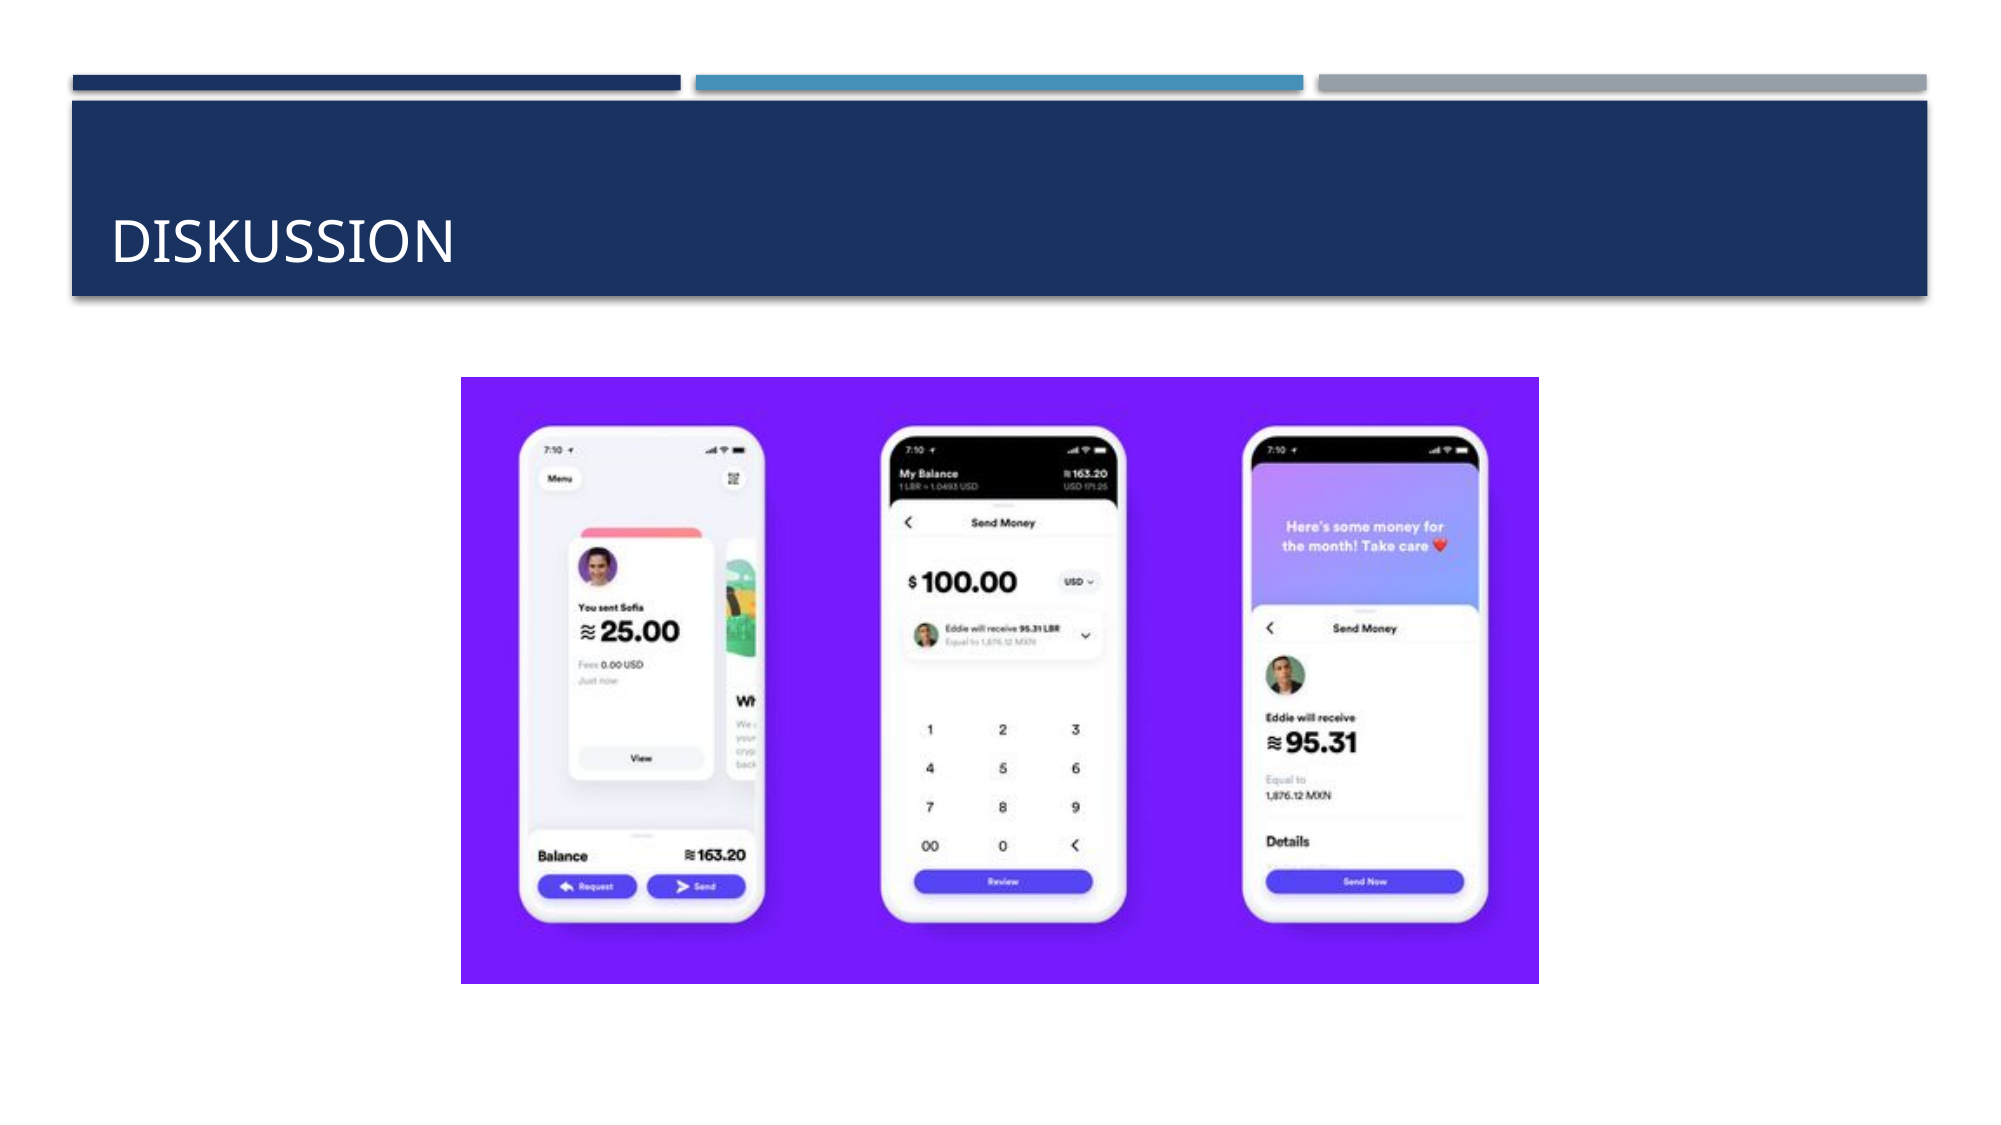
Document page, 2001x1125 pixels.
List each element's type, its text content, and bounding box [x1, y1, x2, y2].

picture [461, 377, 1539, 985]
title Diskussion [95, 115, 1905, 282]
